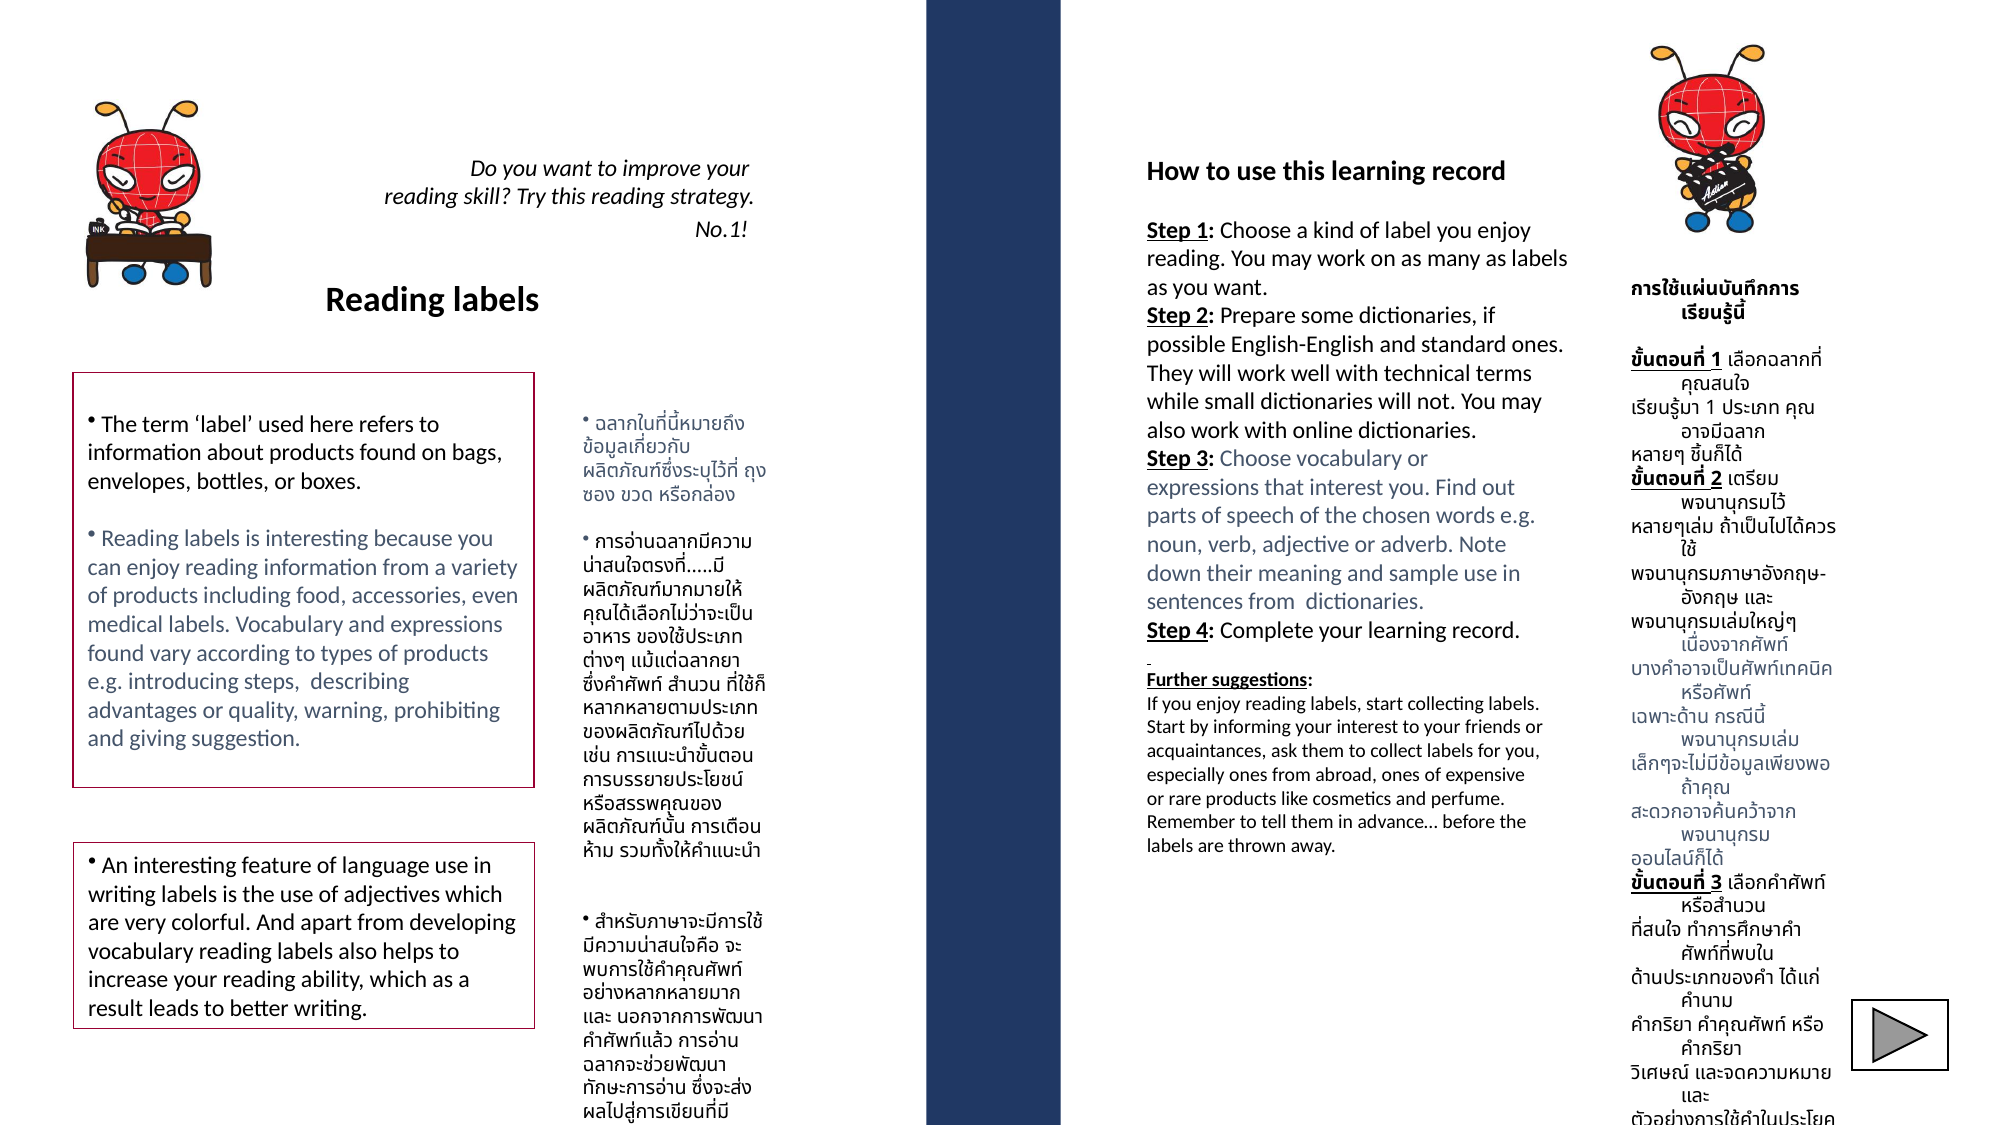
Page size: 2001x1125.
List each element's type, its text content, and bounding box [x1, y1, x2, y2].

text_box [0, 0, 1034, 1125]
text_box [1034, 0, 2000, 1125]
picture [84, 99, 216, 291]
picture [1649, 43, 1767, 235]
text_box How to use this learning record Step 1: Choose a kind of label you enjoy reading. You may work on as many as labels as you want. Step 2: Prepare some dictionaries, if possible English-English and standard ones. They will work well with technical terms while small dictionaries will not. You may also work with online dictionaries. Step 3: Choose vocabulary or expressions that interest you. Find out parts of speech of the chosen words e.g. noun, verb, adjective or adverb. Note down their meaning and sample use in sentences from dictionaries. Step 4: Complete your learning record. Further suggestions: If you enjoy reading labels, start collecting labels. Start by informing your interest to your friends or acquaintances, ask them to collect labels for you, especially ones from abroad, ones of expensive or rare products like cosmetics and perfume. Remember to tell them in advance… before the labels are thrown away. [1132, 144, 1594, 864]
text_box การใช้แผ่นบันทึกการเรียนรู้นี้ ขั้นตอนที่ 1 เลือกฉลากที่คุณสนใจ เรียนรู้มา 1 ประเภท คุณอาจมีฉลาก หลายๆ ชิ้นก็ได้ ขั้นตอนที่ 2 เตรียมพจนานุกรมไว้ หลายๆเล่ม ถ้าเป็นไปได้ควรใช้ พจนานุกรมภาษาอังกฤษ-อังกฤษ และ พจนานุกรมเล่มใหญ่ๆ เนื่องจากศัพท์ บางคำอาจเป็นศัพท์เทคนิคหรือศัพท์ เฉพาะด้าน กรณีนี้พจนานุกรมเล่ม เล็กๆจะไม่มีข้อมูลเพียงพอ ถ้าคุณ สะดวกอาจค้นคว้าจากพจนานุกรม ออนไลน์ก็ได้ ขั้นตอนที่ 3 เลือกคำศัพท์หรือสำนวน ที่สนใจ ทำการศึกษาคำศัพท์ที่พบใน ด้านประเภทของคำ ได้แก่คำนาม คำกริยา คำคุณศัพท์ หรือคำกริยา วิเศษณ์ และจดความหมายและ ตัวอย่างการใช้คำในประโยคจาก พจนานุกรมด้วย ขั้นตอนที่ 4 กรอกข้อมูลลงในแผ่น บันทึกการเรียนรู้ ข้อเสนอแนะเพิ่มเติม ถ้าคุณสนุกกับการอ่านฉลากควรเริ่ม สะสมโดยการบอกกล่าวเพื่อนฝูงหรือ คนรู้จักให้ช่วยเก็บฉลากไว้ให้ โดยเฉพาะฉลากผลิตภัณฑ์จาก ต่างประเทศ และที่สำคัญฉลากของ ผลิตภัณฑ์ที่มีราคาแพงๆ หรือนานครั้ง จะซื้อ เช่น เครื่องสำอาง น้ำหอม อย่า ลืมรีบบอกเนิ่นๆก่อนที่ฉลากจะถูกโยน ทิ้งไปหมดเสียก่อน! [1616, 268, 1853, 1125]
